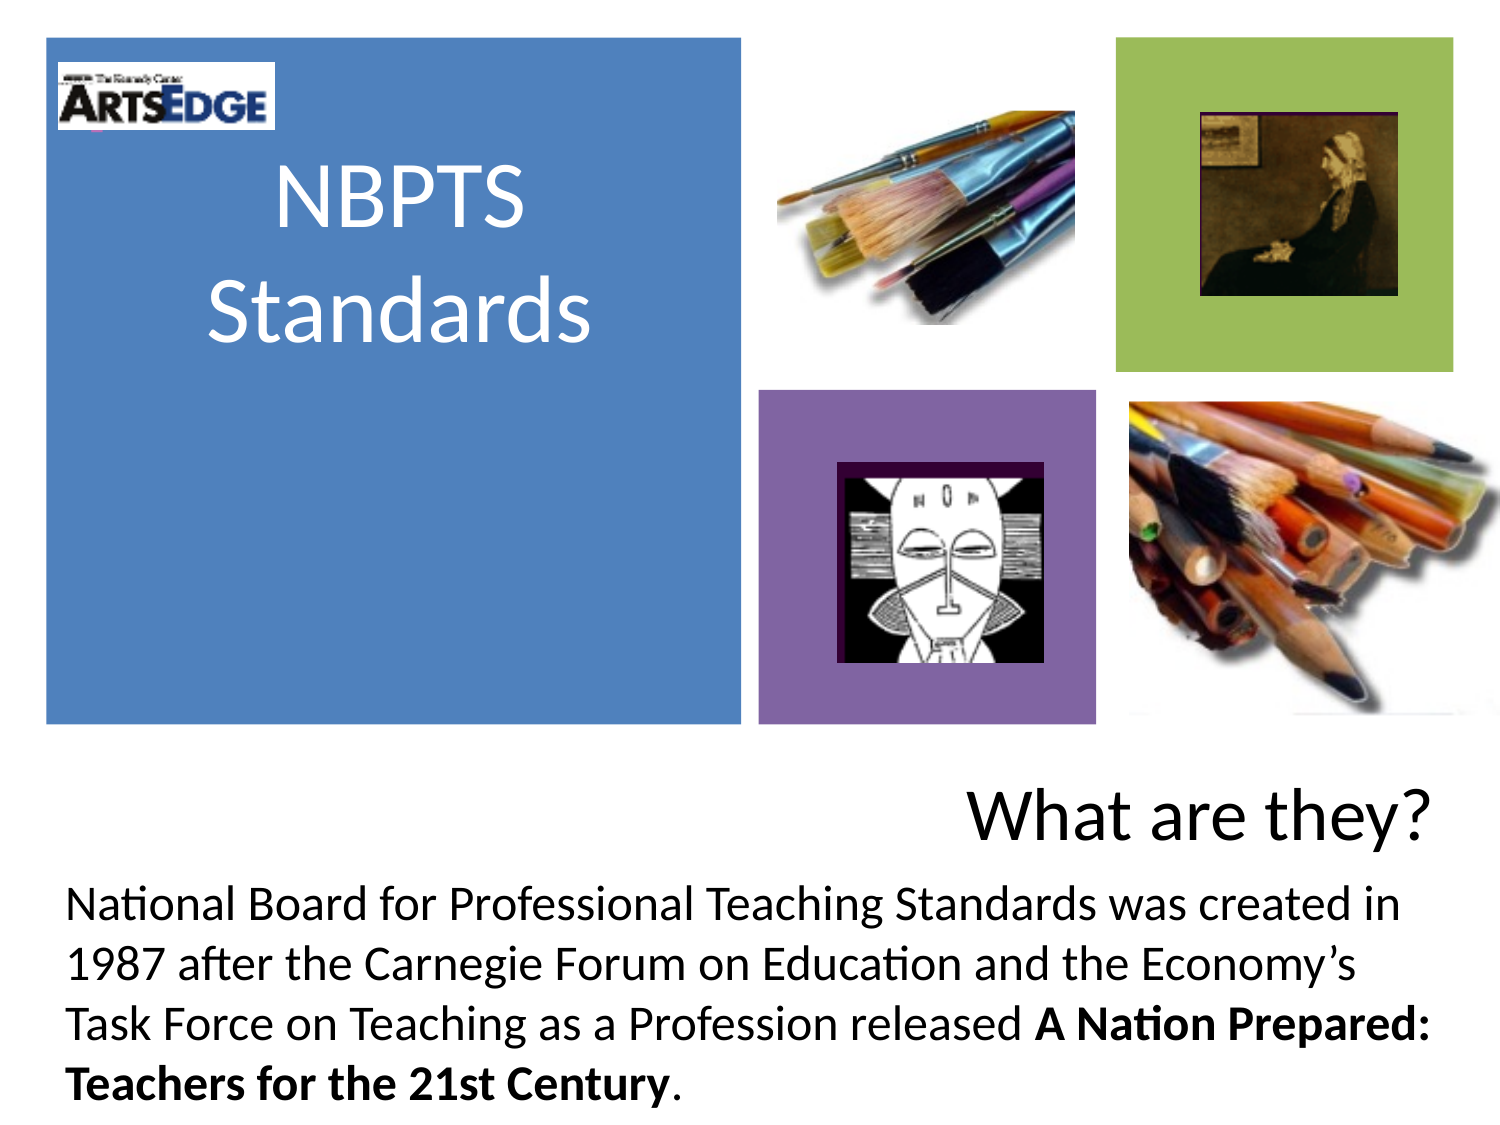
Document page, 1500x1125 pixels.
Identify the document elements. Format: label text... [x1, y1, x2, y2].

list NBPTS Standards [87, 75, 713, 638]
picture [1128, 400, 1500, 725]
picture [837, 462, 1045, 663]
picture [58, 62, 276, 130]
picture [1199, 112, 1399, 296]
subtitle National Board for Professional Teaching Standards was created in 1987 after the Carnegie Forum on Education and the Economy’s Task Force on Teaching as a Profession released A Nation Prepared: Teachers for the 21st Century. [50, 862, 1454, 1088]
picture [777, 108, 1076, 326]
title What are they? [787, 758, 1450, 862]
